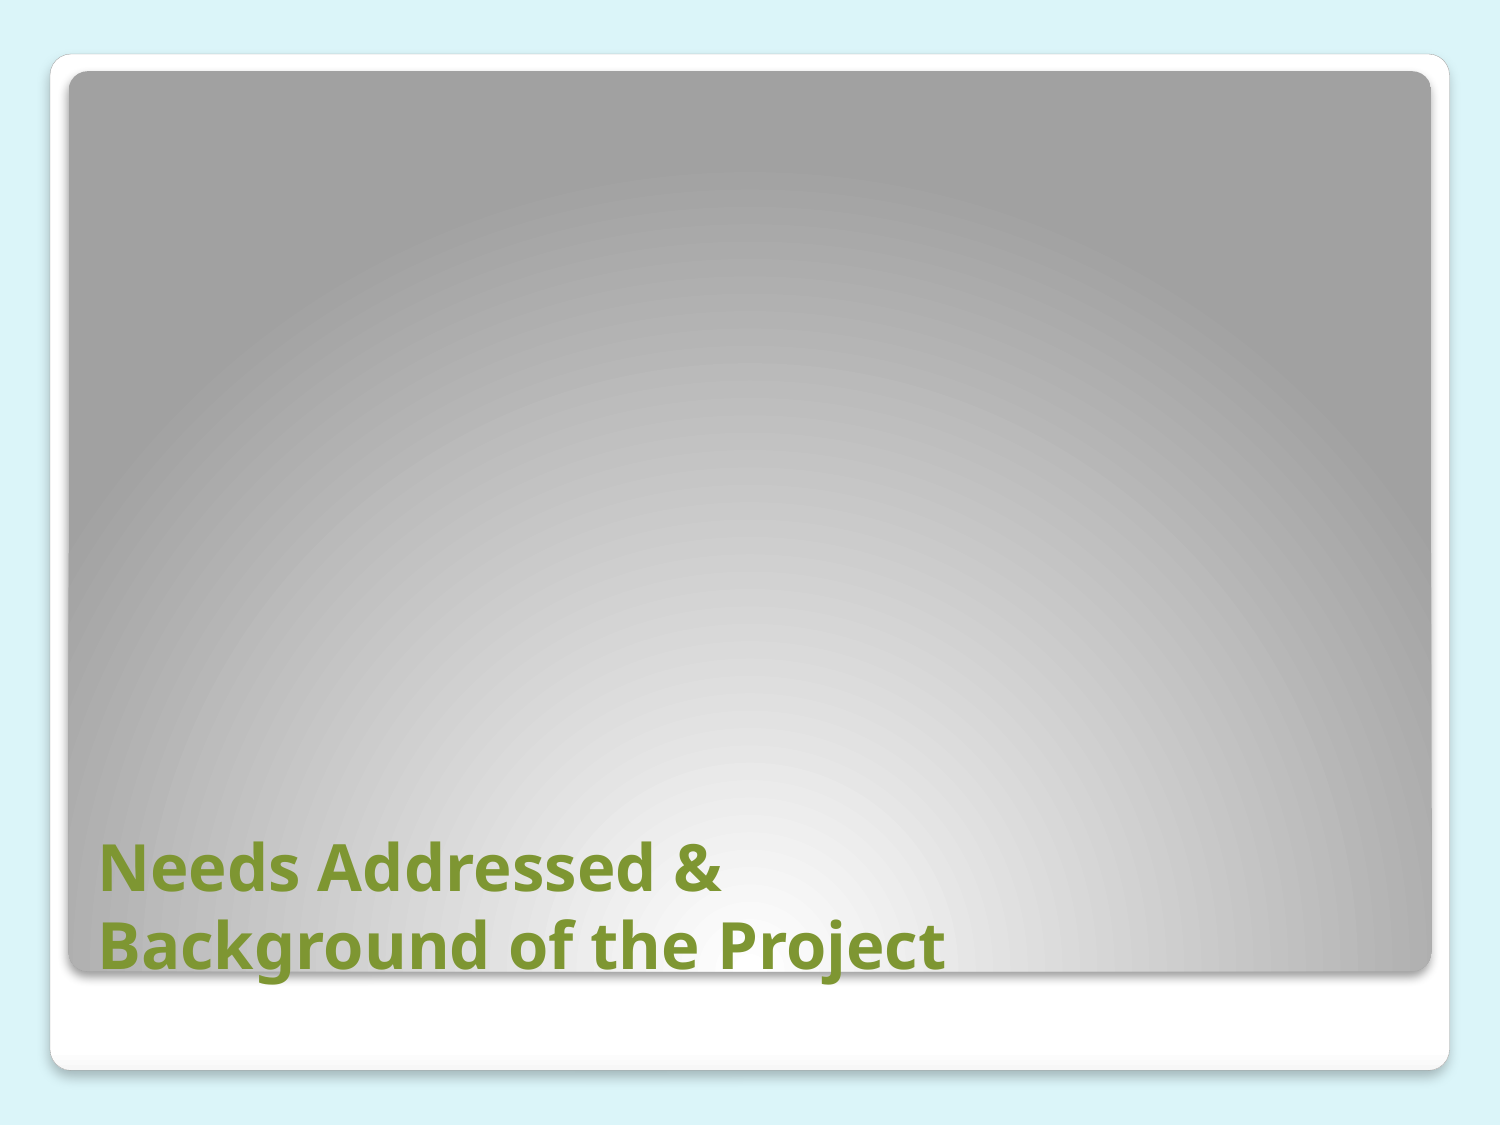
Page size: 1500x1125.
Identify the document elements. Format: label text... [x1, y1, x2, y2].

title Needs Addressed & Background of the Project [82, 817, 1425, 991]
